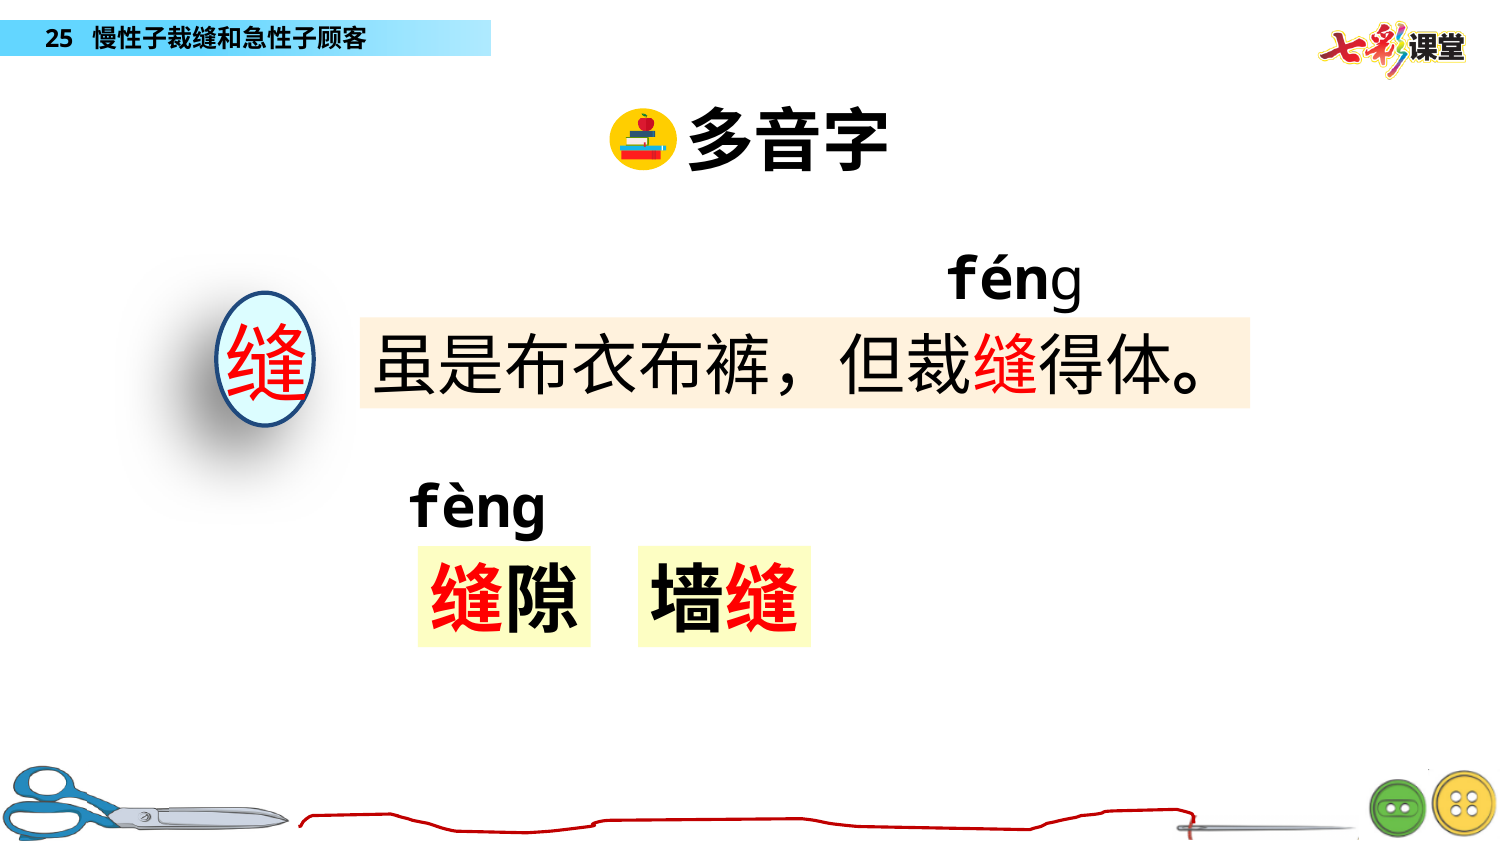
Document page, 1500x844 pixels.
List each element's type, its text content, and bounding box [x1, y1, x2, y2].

text_box 多音字 [676, 92, 934, 184]
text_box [609, 108, 678, 171]
text_box fènɡ [395, 464, 559, 546]
picture [0, 764, 290, 844]
picture [1365, 769, 1500, 839]
text_box fénɡ [933, 235, 1103, 317]
picture [1316, 20, 1468, 80]
text_box 缝隙 [417, 546, 591, 648]
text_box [212, 292, 314, 426]
text_box 墙缝 [638, 545, 811, 648]
picture [1173, 816, 1358, 839]
text_box 虽是布衣布裤，但裁缝得体。 [359, 317, 1251, 409]
